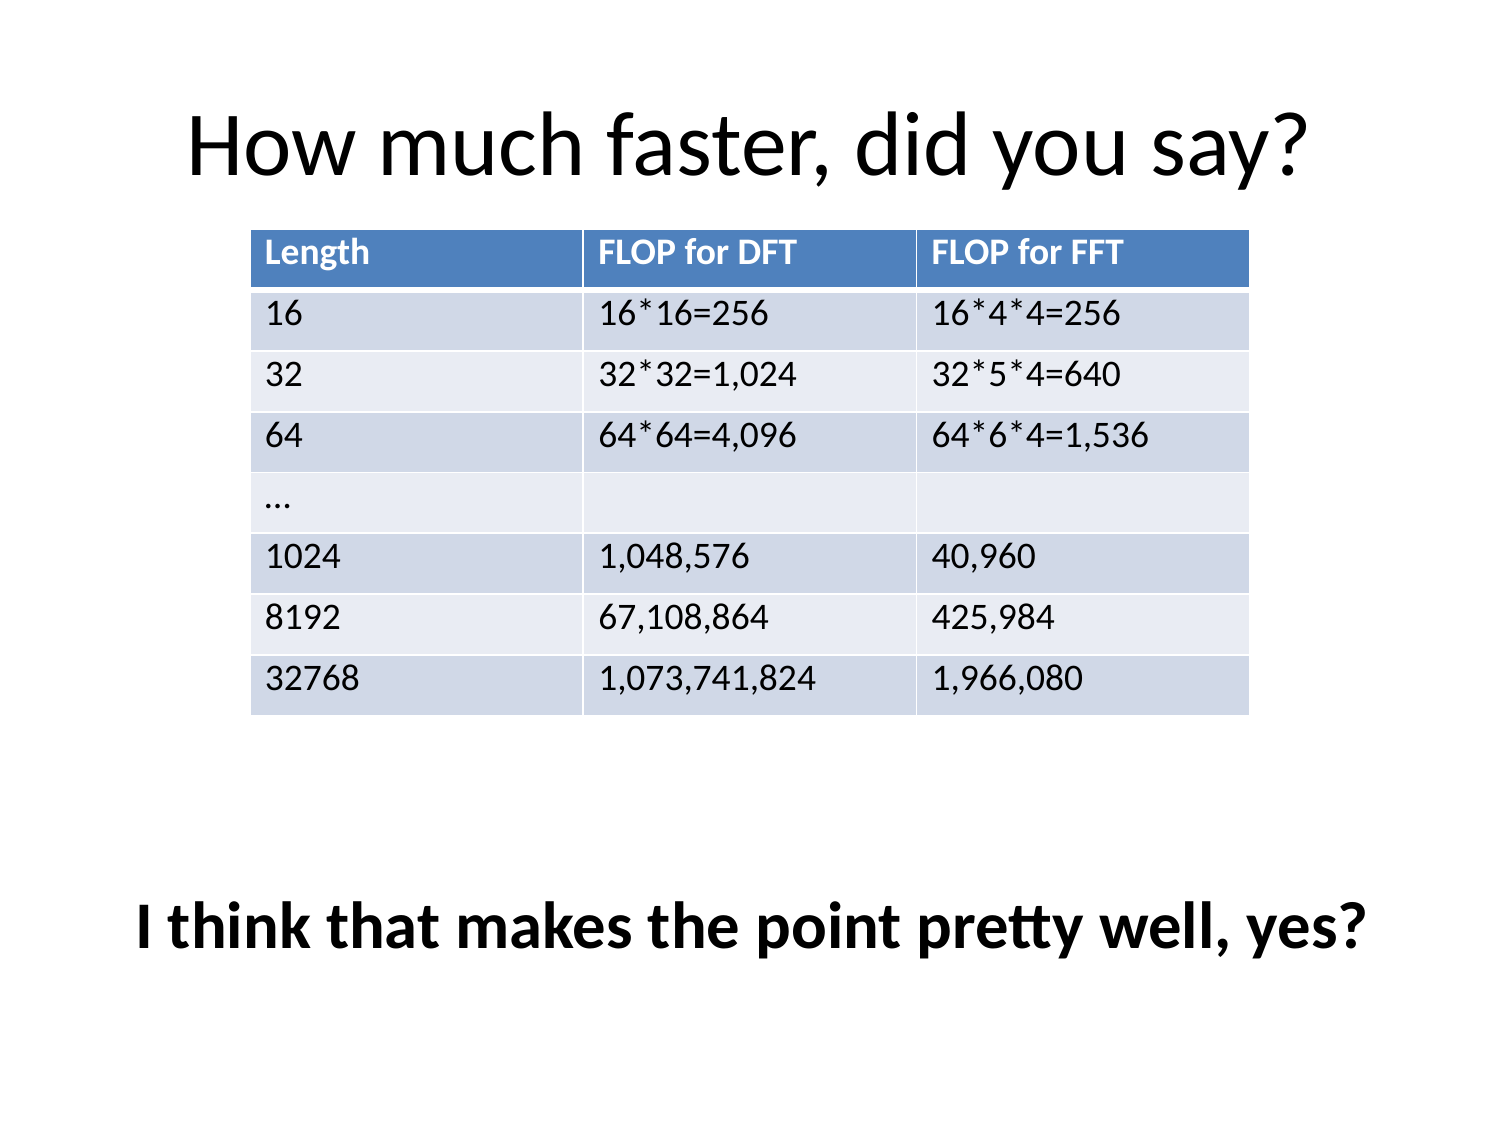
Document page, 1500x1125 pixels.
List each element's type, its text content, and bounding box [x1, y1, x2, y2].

table_header FLOP for FFT [917, 230, 1249, 287]
table_cell 67,108,864 [584, 595, 916, 654]
table_cell 425,984 [917, 595, 1249, 654]
table_cell 16*4*4=256 [917, 293, 1249, 350]
table_cell 64*64=4,096 [584, 413, 916, 472]
table_cell 32*5*4=640 [917, 352, 1249, 411]
table_cell 1,073,741,824 [584, 656, 916, 715]
text_box I think that makes the point pretty well, yes? [120, 874, 1385, 970]
table_cell 1024 [251, 534, 582, 593]
table_cell 64 [251, 413, 582, 472]
table_cell 32768 [251, 656, 582, 715]
table_cell 32*32=1,024 [584, 352, 916, 411]
table_cell 1,966,080 [917, 656, 1249, 715]
title How much faster, did you say? [75, 45, 1425, 233]
table_header Length [251, 230, 582, 287]
table_cell 16*16=256 [584, 293, 916, 350]
table_cell 32 [251, 352, 582, 411]
table_cell 8192 [251, 595, 582, 654]
table_cell 1,048,576 [584, 534, 916, 593]
table_cell [584, 473, 916, 532]
table_cell [917, 473, 1249, 532]
table_cell 16 [251, 293, 582, 350]
table_header FLOP for DFT [584, 230, 916, 287]
table_cell 64*6*4=1,536 [917, 413, 1249, 472]
table_cell 40,960 [917, 534, 1249, 593]
table_cell … [251, 473, 582, 532]
